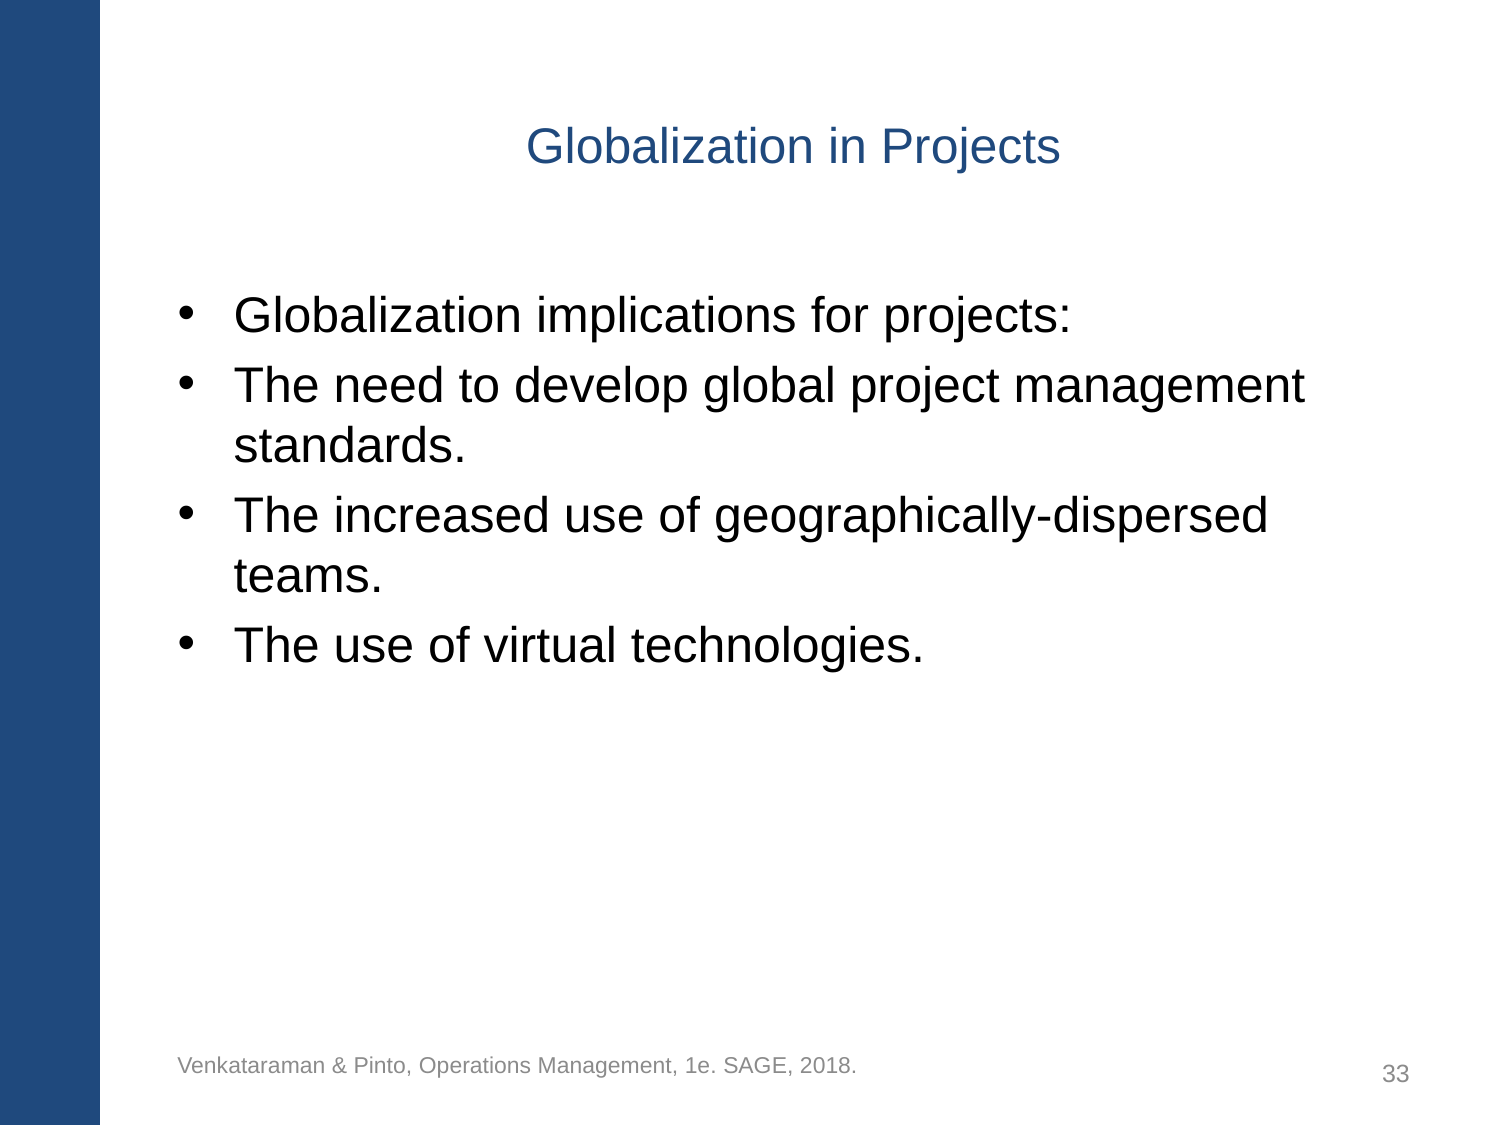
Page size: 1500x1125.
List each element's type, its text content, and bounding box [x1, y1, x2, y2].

footer Venkataraman & Pinto, Operations Management, 1e. SAGE, 2018. [162, 1042, 1313, 1103]
slide_number 33 [1350, 1042, 1425, 1103]
title Globalization in Projects [162, 50, 1425, 238]
list Globalization implications for projects: The need to develop global project management standards. The increased use of geographically-dispersed teams. The use of virtual technologies. [162, 275, 1425, 1005]
